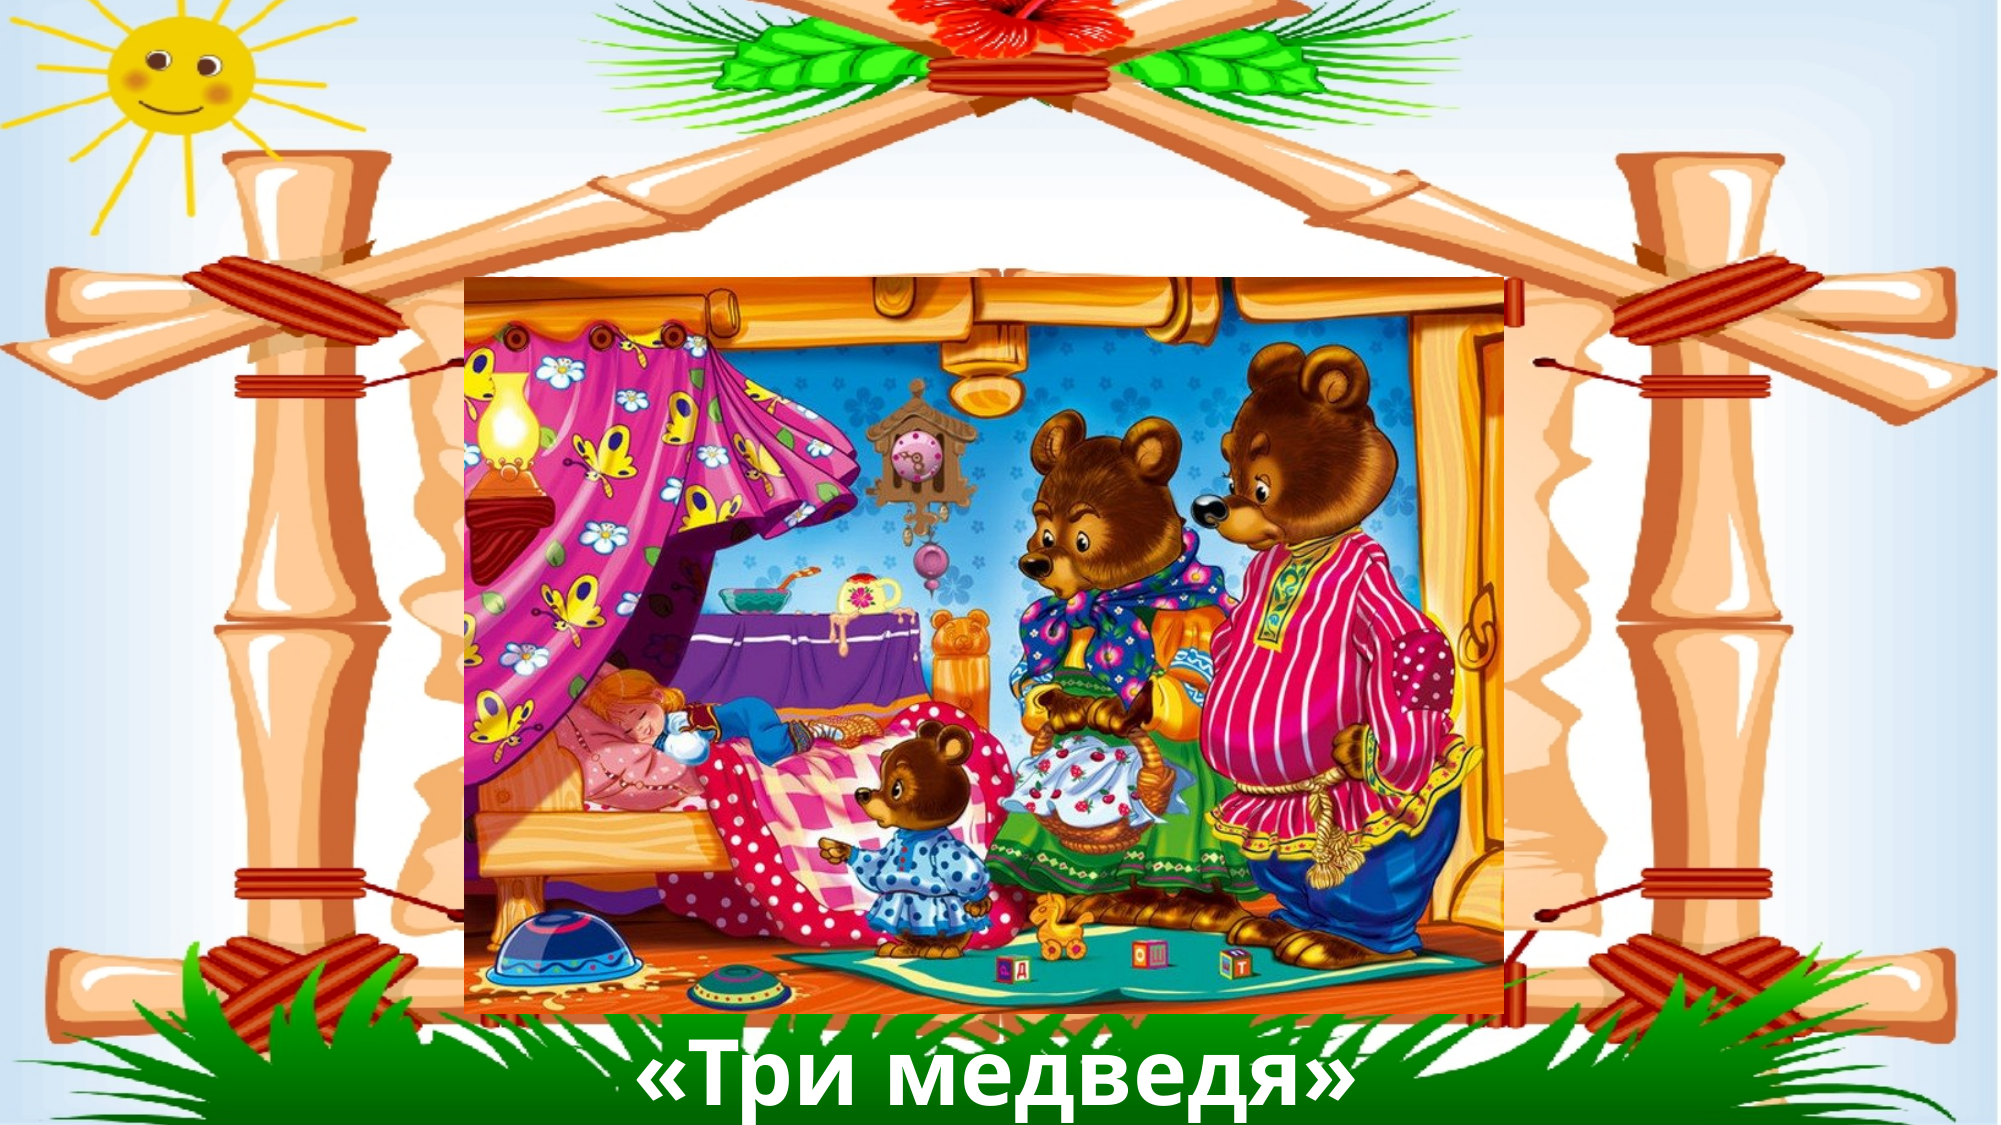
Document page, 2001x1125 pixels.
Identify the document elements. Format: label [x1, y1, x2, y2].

picture [0, 0, 2000, 1125]
list [464, 277, 1504, 1014]
